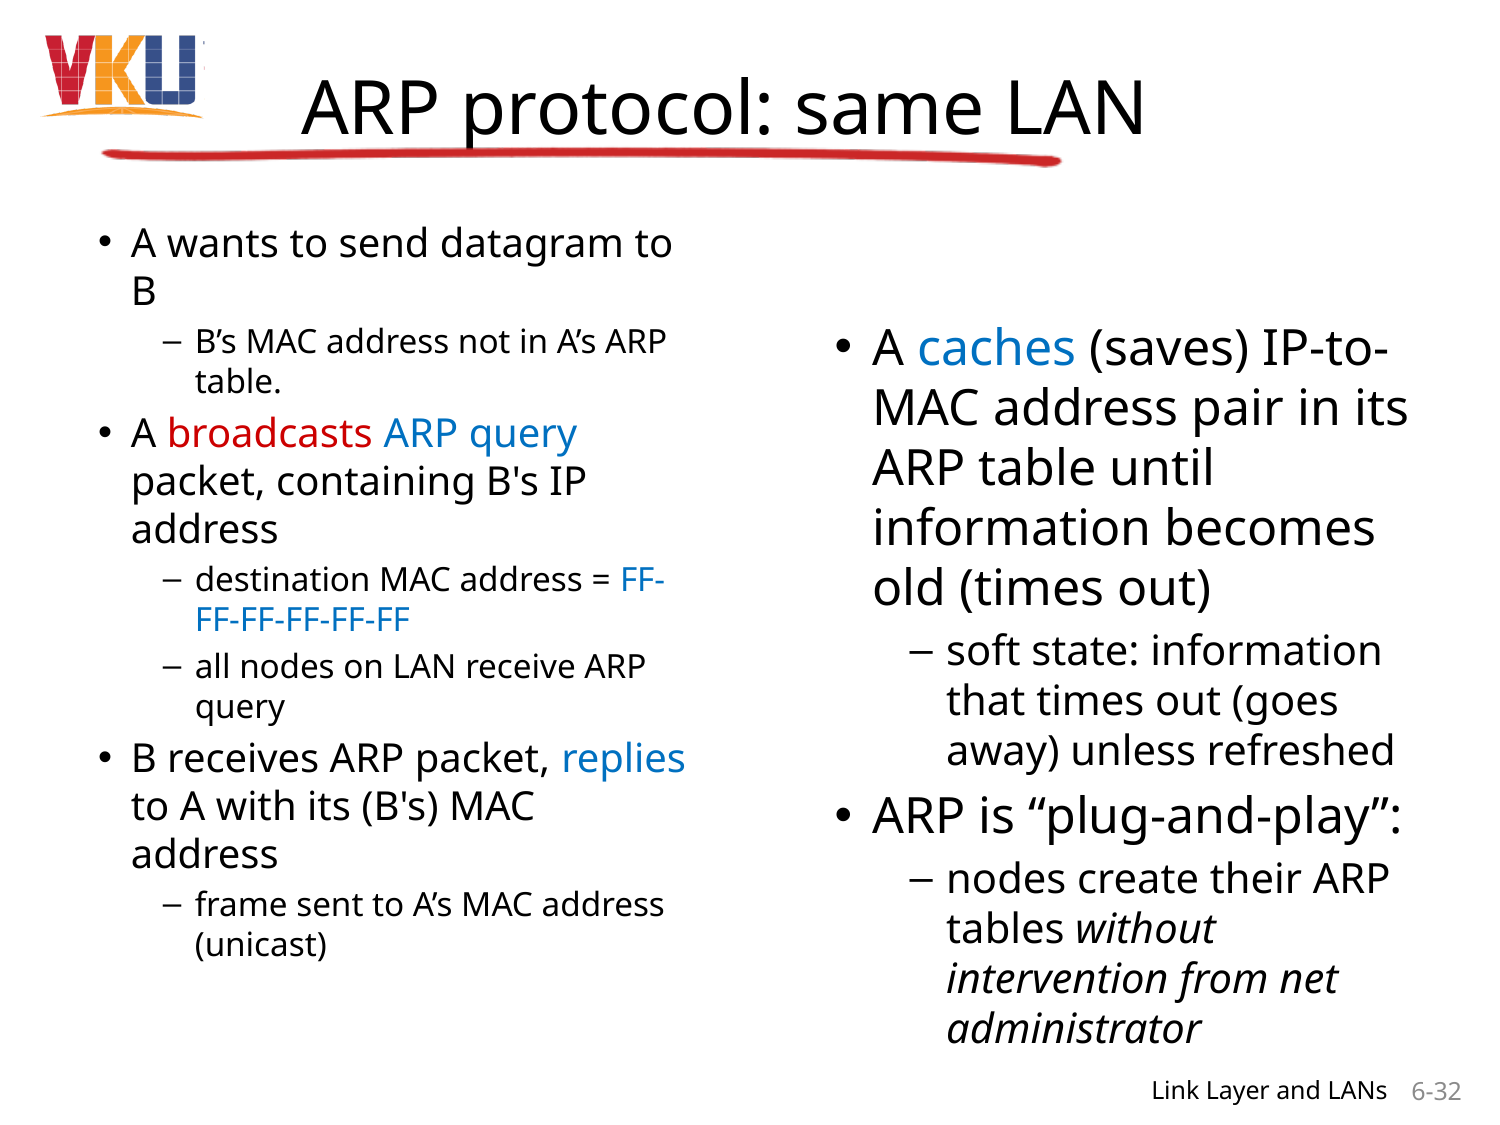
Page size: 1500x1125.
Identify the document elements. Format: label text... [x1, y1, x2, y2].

title ARP protocol: same LAN [87, 10, 1363, 199]
picture [30, 21, 87, 129]
footer Link Layer and LANs [1045, 1069, 1404, 1110]
slide_number 6-32 [1387, 1069, 1478, 1115]
list A wants to send datagram to B B’s MAC address not in A’s ARP table. A broadcasts ARP query packet, containing B's IP address destination MAC address = FF-FF-FF-FF-FF-FF all nodes on LAN receive ARP query B receives ARP packet, replies to A with its (B's) MAC address frame sent to A’s MAC address (unicast) [83, 209, 709, 973]
picture [97, 143, 1073, 173]
list A caches (saves) IP-to-MAC address pair in its ARP table until information becomes old (times out) soft state: information that times out (goes away) unless refreshed ARP is “plug-and-play”: nodes create their ARP tables without intervention from net administrator [819, 308, 1445, 1071]
